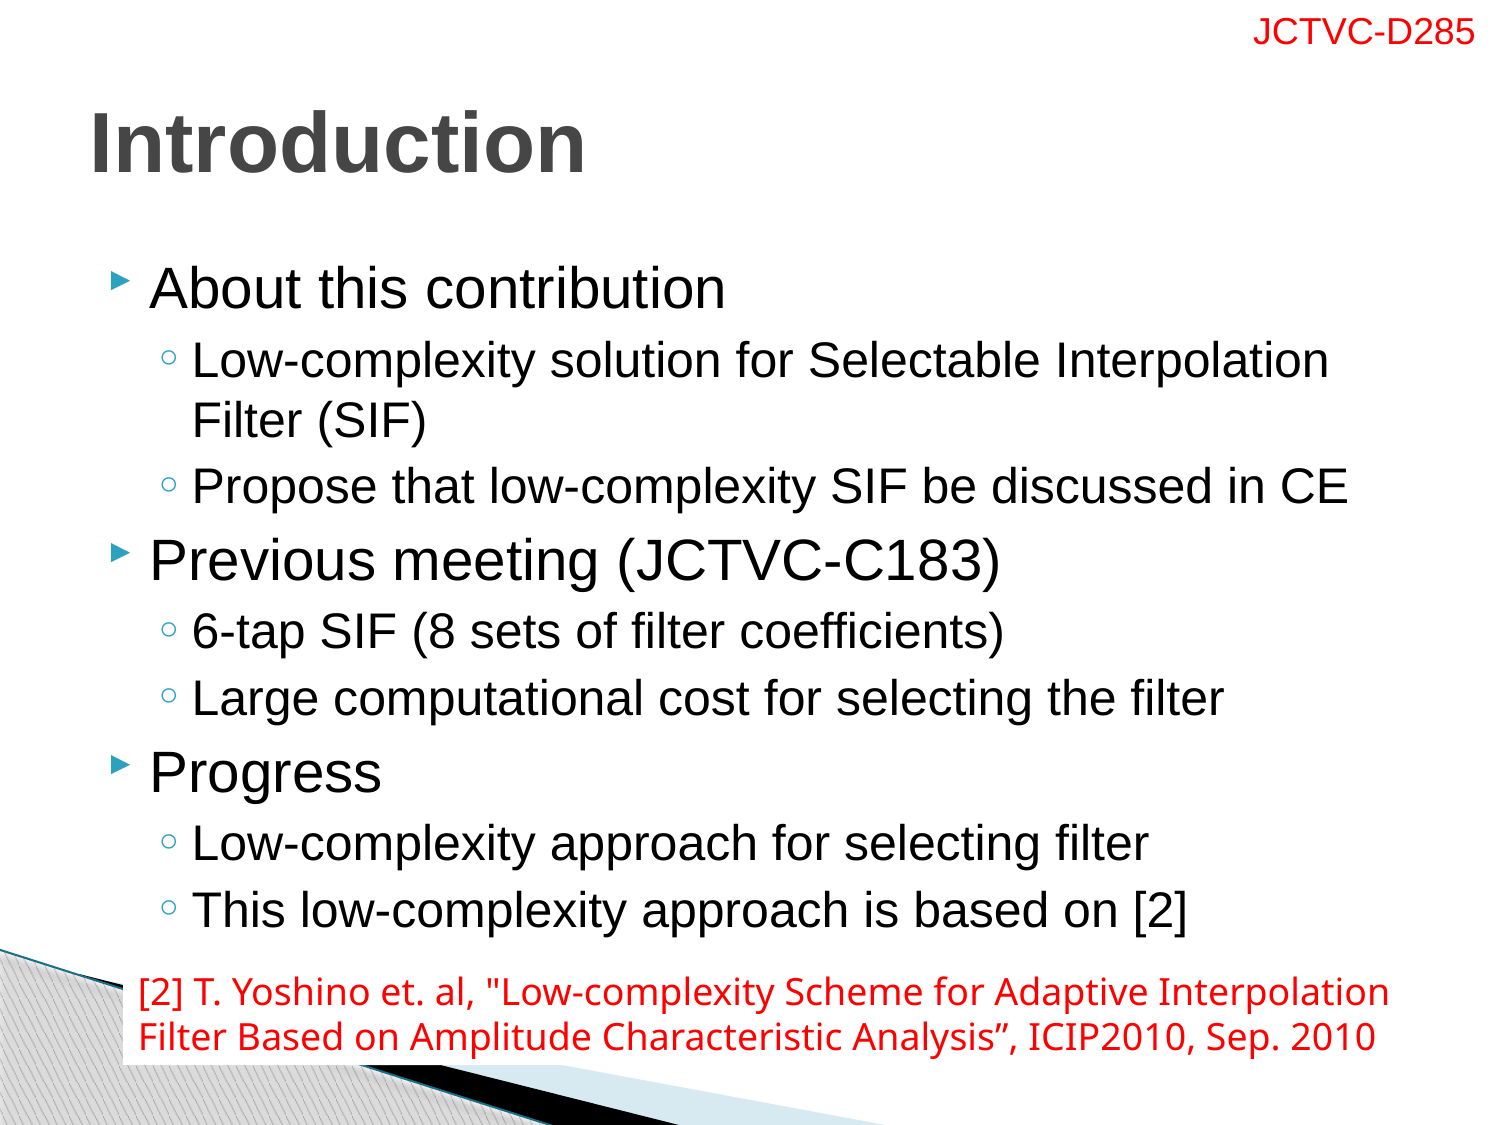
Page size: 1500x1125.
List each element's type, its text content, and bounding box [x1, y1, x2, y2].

list About this contribution Low-complexity solution for Selectable Interpolation Filter (SIF) Propose that low-complexity SIF be discussed in CE Previous meeting (JCTVC-C183) 6-tap SIF (8 sets of filter coefficients) Large computational cost for selecting the filter Progress Low-complexity approach for selecting filter This low-complexity approach is based on [2] [75, 243, 1425, 986]
title Introduction [75, 45, 1425, 233]
text_box [2] T. Yoshino et. al, "Low-complexity Scheme for Adaptive Interpolation Filter Based on Amplitude Characteristic Analysis”, ICIP2010, Sep. 2010 [123, 960, 1417, 1066]
